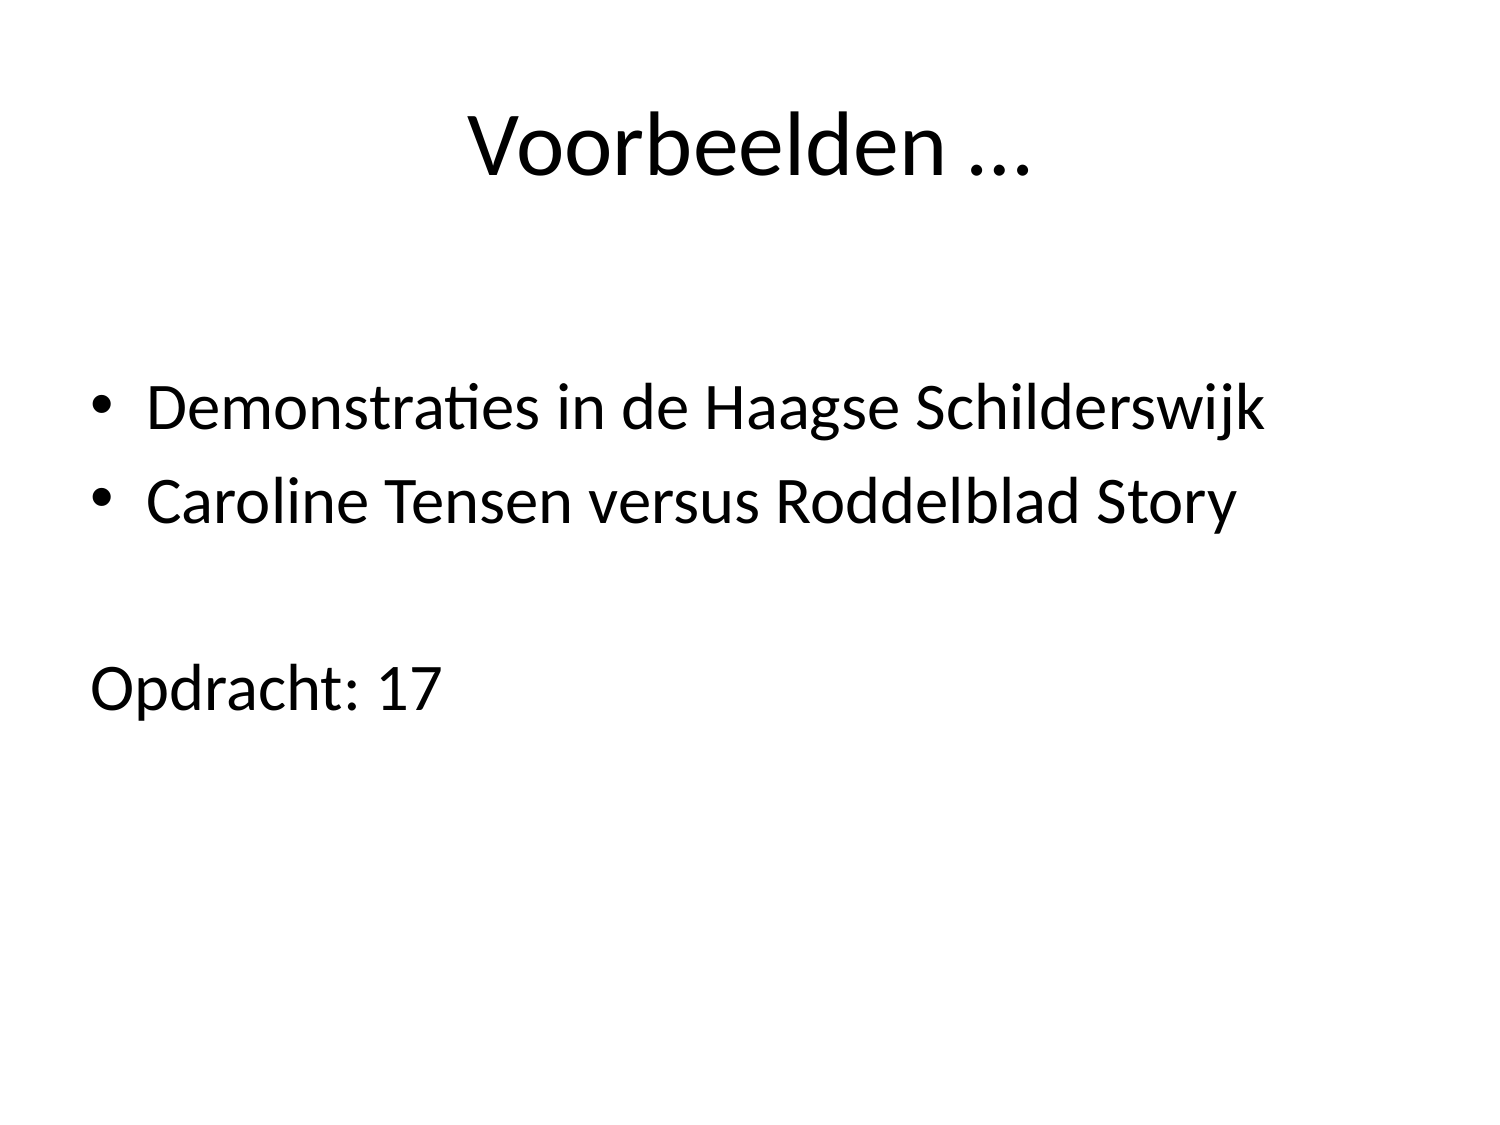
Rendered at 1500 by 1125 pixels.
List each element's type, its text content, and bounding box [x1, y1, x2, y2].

list Demonstraties in de Haagse Schilderswijk Caroline Tensen versus Roddelblad Story Opdracht: 17 [75, 262, 1425, 1005]
title Voorbeelden … [75, 45, 1425, 233]
